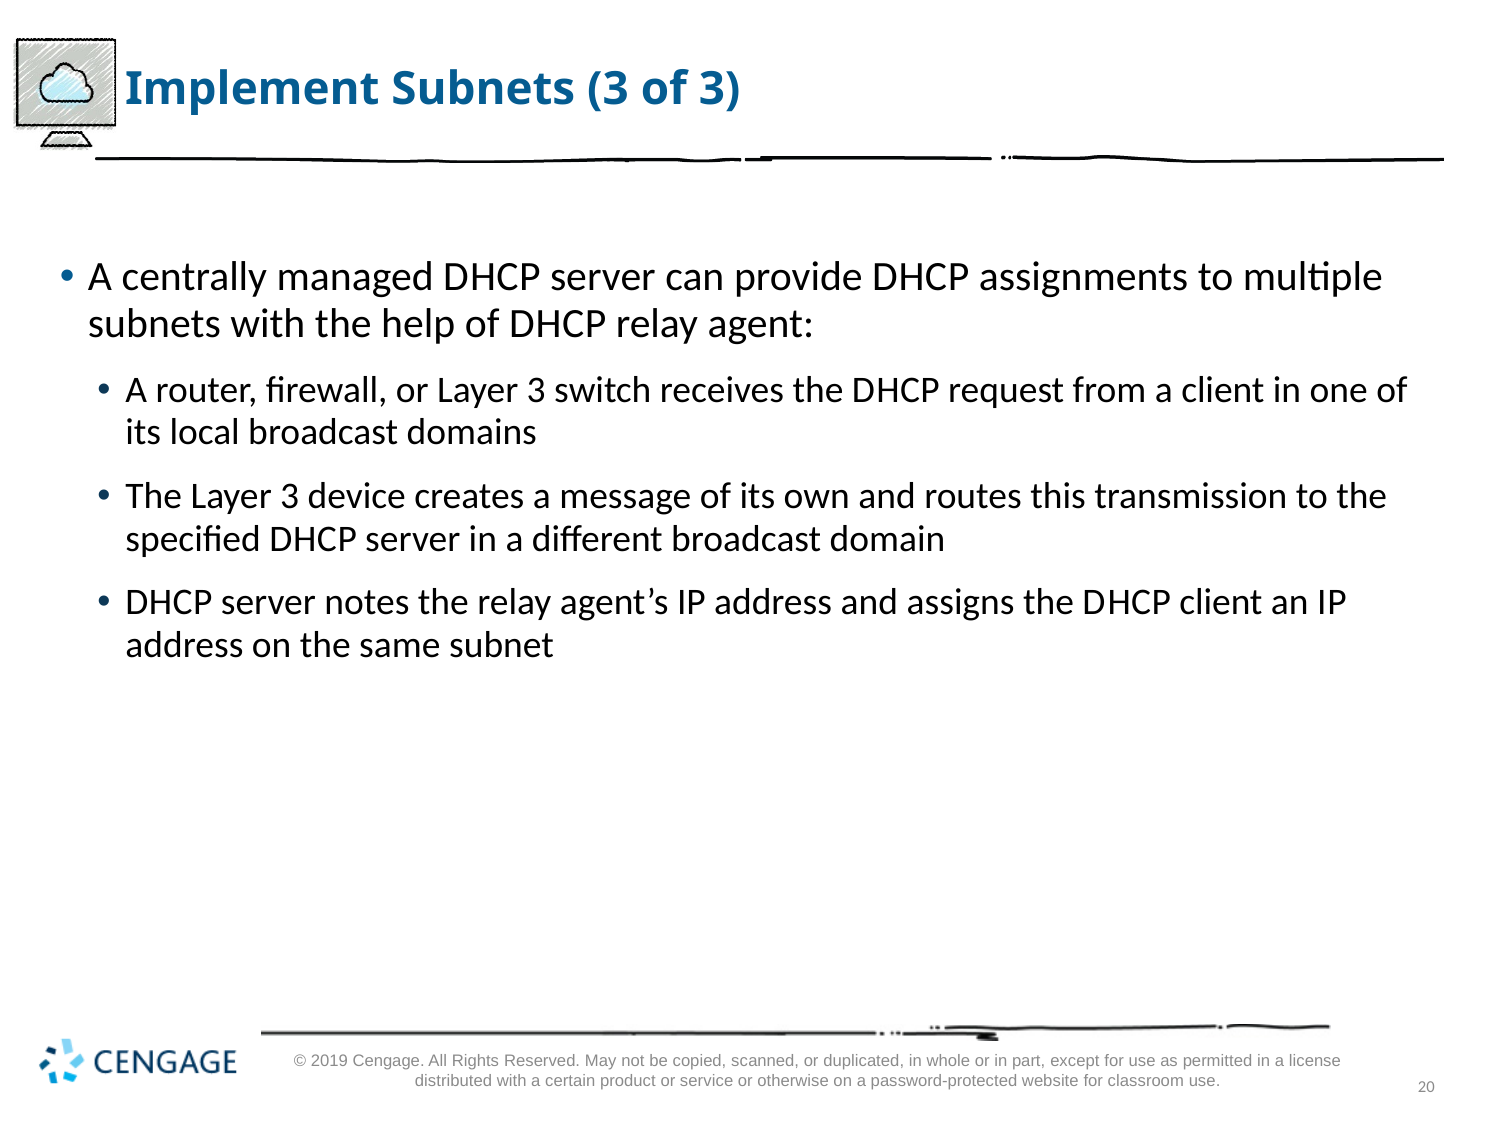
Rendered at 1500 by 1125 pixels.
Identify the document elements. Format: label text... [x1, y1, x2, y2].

picture [19, 1025, 249, 1096]
title Implement Subnets (3 of 3) [125, 66, 1442, 116]
footer © 2019 Cengage. All Rights Reserved. May not be copied, scanned, or duplicated, in whole or in part, except for use as permitted in a license distributed with a certain product or service or otherwise on a password-protected website for classroom use. [262, 1050, 1375, 1091]
list A centrally managed D H C P server can provide D H C P assignments to multiple subnets with the help of D H C P relay agent: A router, firewall, or Layer 3 switch receives the D H C P request from a client in one of its local broadcast domains The Layer 3 device creates a message of its own and routes this transmission to the specified D H C P server in a different broadcast domain D H C P server notes the relay agent’s IP address and assigns the D H C P client an I P address on the same subnet [59, 252, 1441, 671]
picture [13, 36, 117, 151]
picture [261, 1024, 1331, 1041]
picture [95, 155, 1444, 163]
